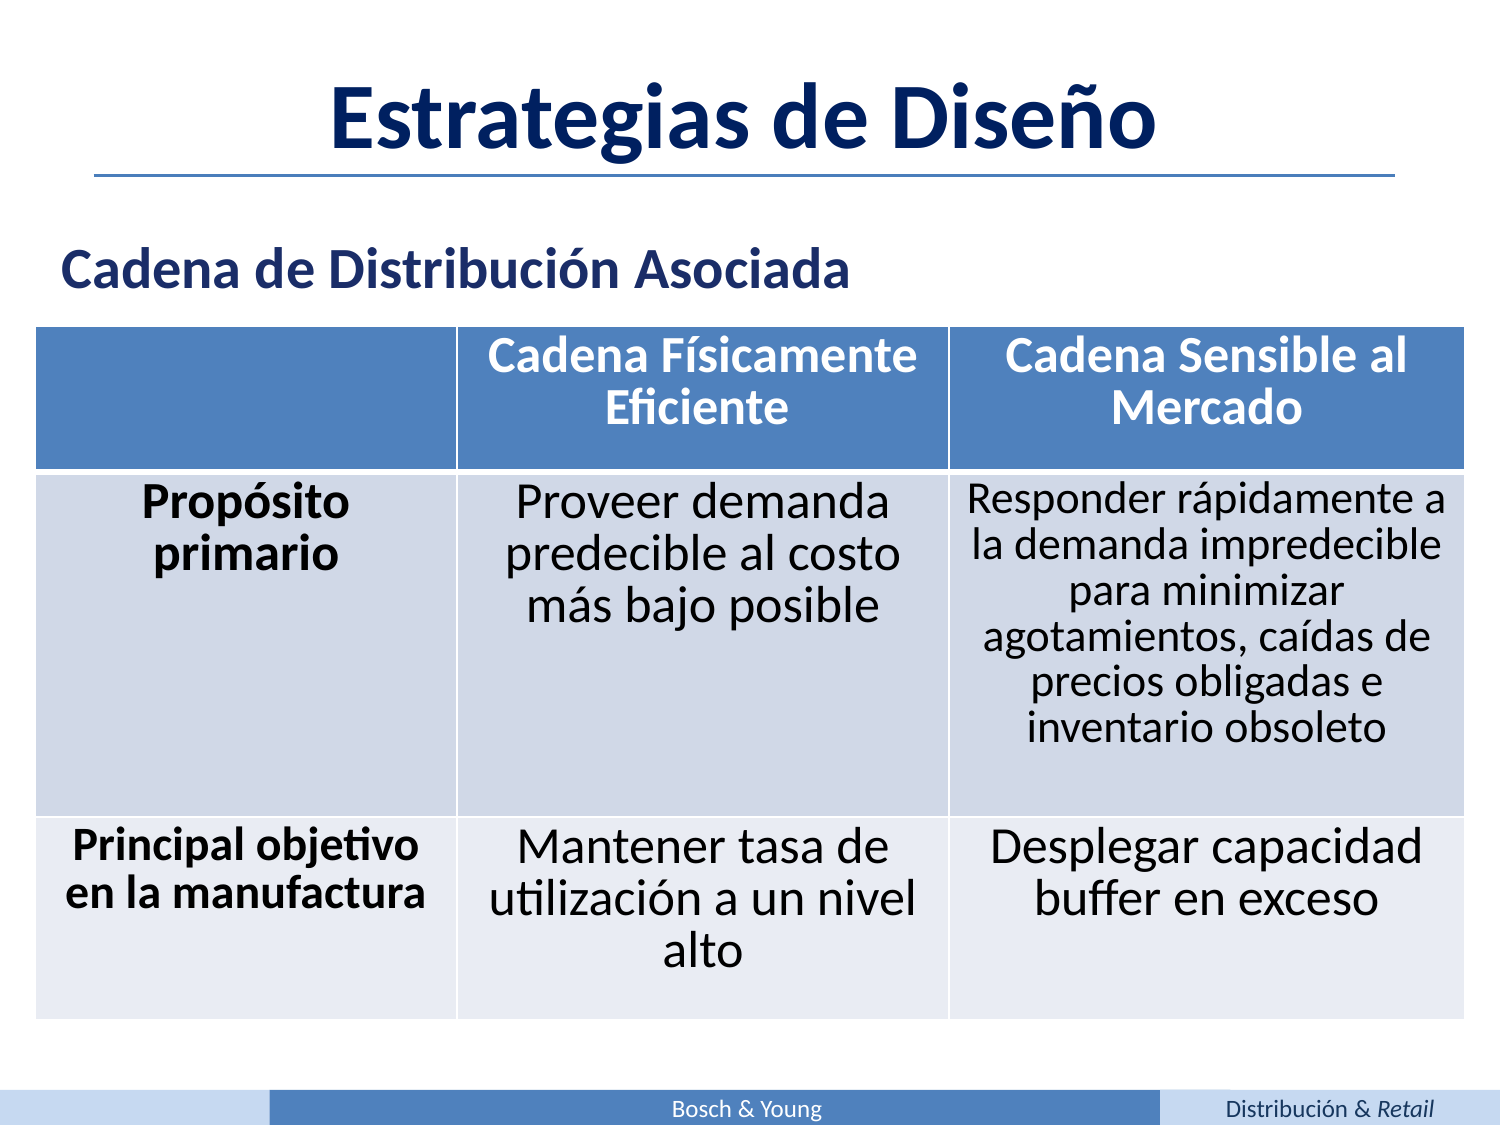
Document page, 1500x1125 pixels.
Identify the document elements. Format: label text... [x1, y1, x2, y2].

text_box Estrategias de Diseño [58, 46, 1430, 175]
table_cell Mantener tasa de utilización a un nivel alto [458, 818, 948, 1019]
table_cell Propósito primario [36, 475, 456, 816]
table_header Cadena Sensible al Mercado [950, 327, 1464, 469]
text_box [0, 1088, 272, 1125]
table_cell Proveer demanda predecible al costo más bajo posible [458, 475, 948, 816]
table_cell Desplegar capacidad buffer en exceso [950, 818, 1464, 1019]
table_header [36, 327, 456, 469]
table_header Cadena Físicamente Eficiente [458, 327, 948, 469]
text_box Bosch & Young [272, 1088, 1158, 1125]
text_box Distribución & Retail [1158, 1088, 1500, 1125]
table_cell Responder rápidamente a la demanda impredecible para minimizar agotamientos, caídas de precios obligadas e inventario obsoleto [950, 475, 1464, 816]
table_cell Principal objetivo en la manufactura [36, 818, 456, 1019]
text_box Cadena de Distribución Asociada [46, 222, 926, 308]
